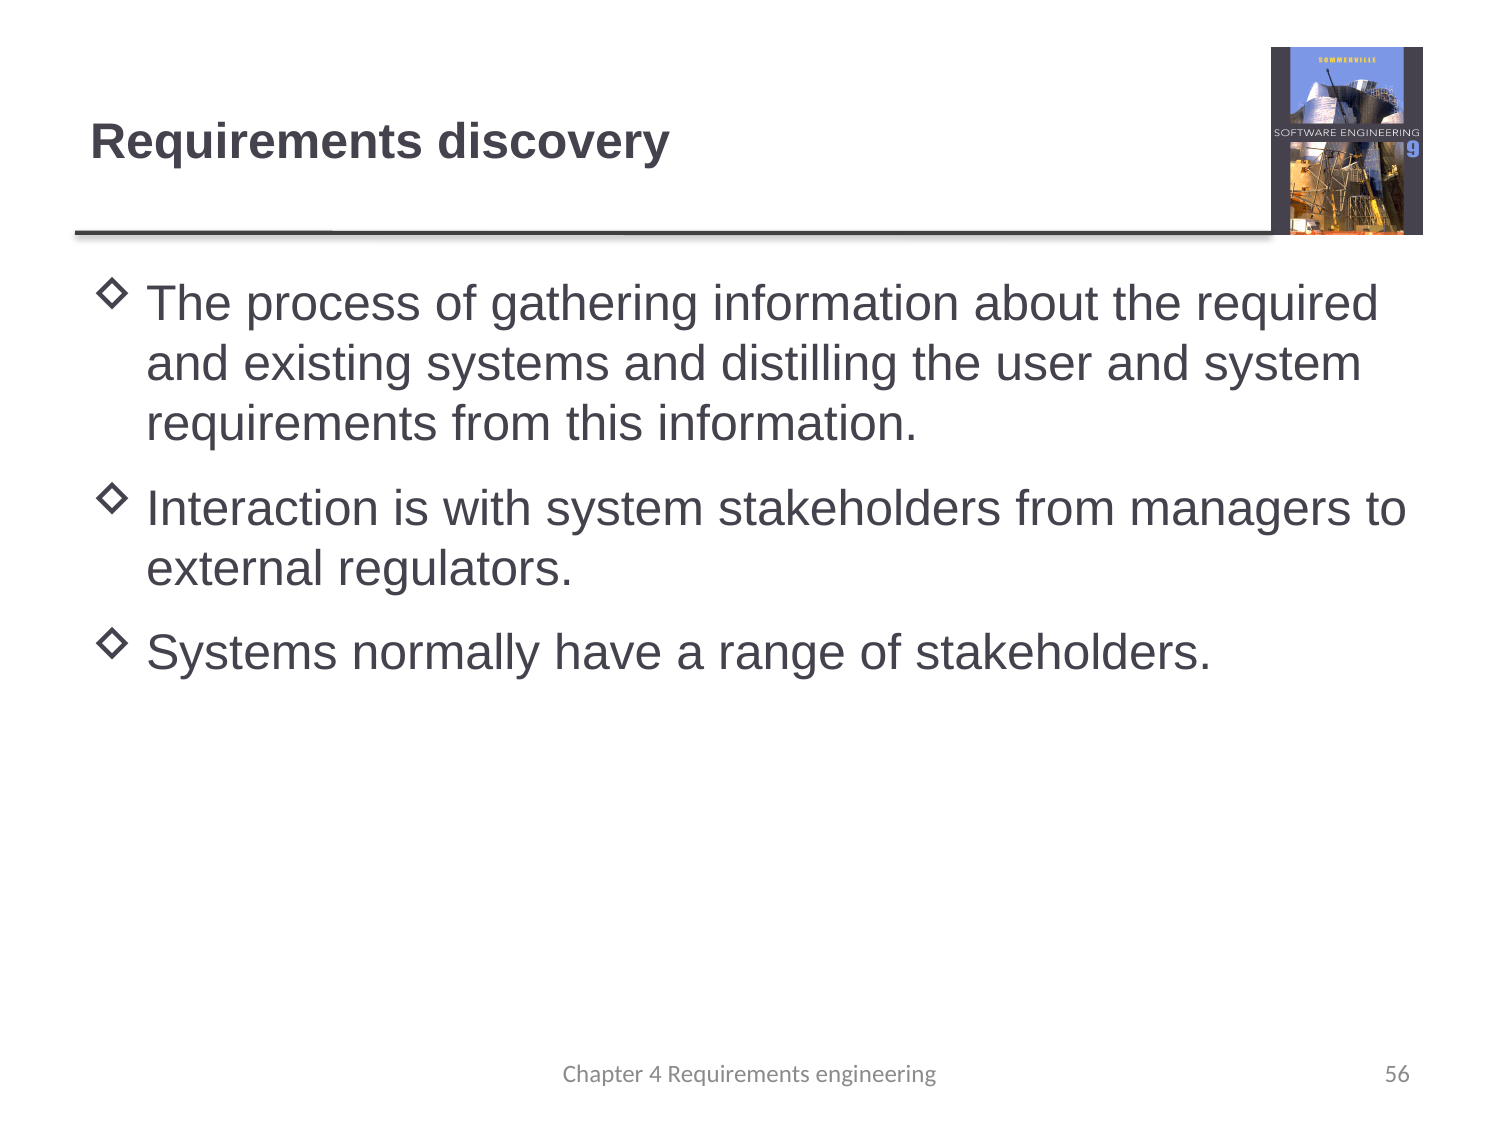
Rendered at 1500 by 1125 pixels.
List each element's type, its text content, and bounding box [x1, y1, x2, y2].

picture [1272, 47, 1423, 235]
slide_number 56 [1074, 1042, 1425, 1103]
footer Chapter 4 Requirements engineering [512, 1042, 988, 1103]
title Requirements discovery [74, 44, 1272, 233]
list The process of gathering information about the required and existing systems and distilling the user and system requirements from this information. Interaction is with system stakeholders from managers to external regulators. Systems normally have a range of stakeholders. [75, 262, 1425, 1005]
